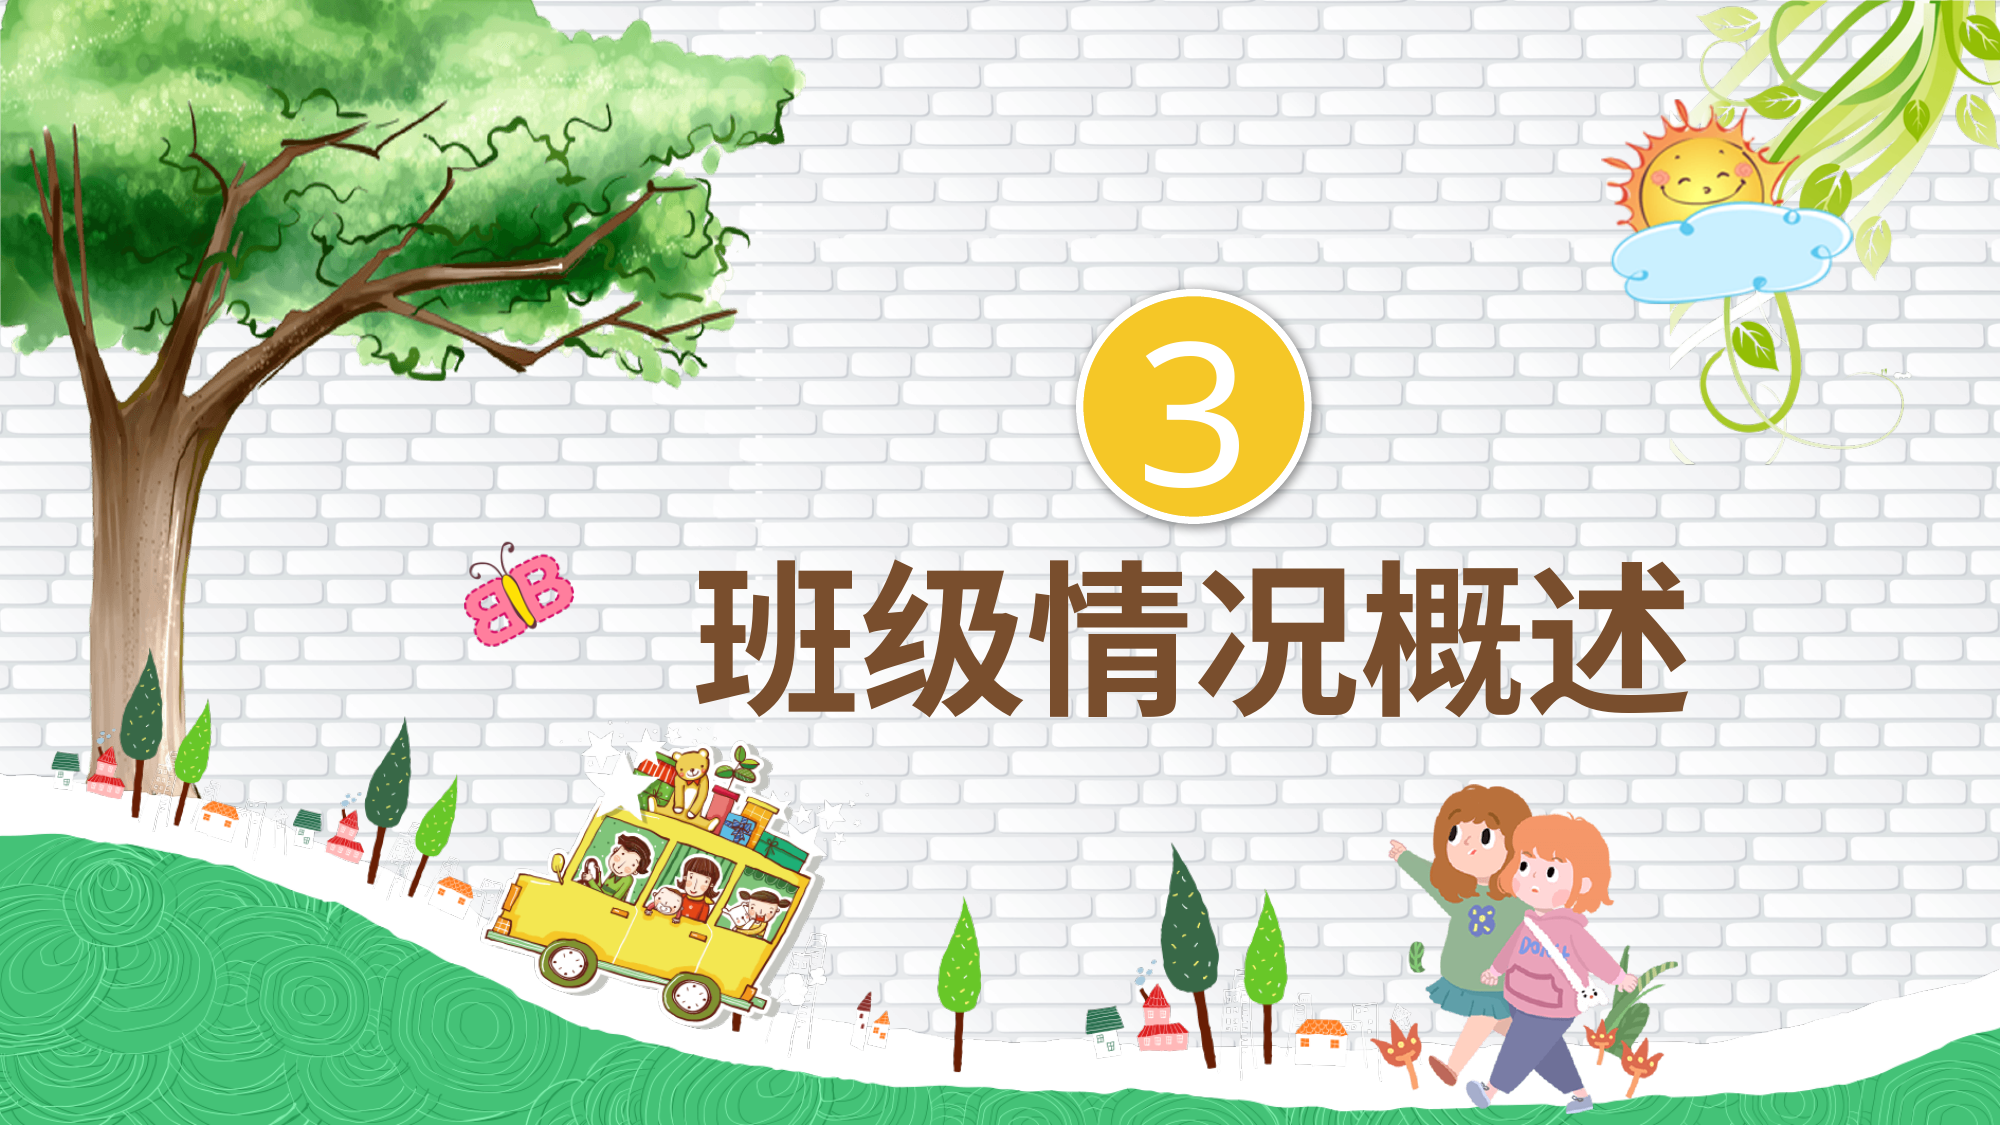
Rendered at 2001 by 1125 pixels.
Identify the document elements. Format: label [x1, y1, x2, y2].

text_box [0, 0, 2000, 1125]
picture [429, 518, 596, 673]
picture [1536, 0, 2000, 488]
